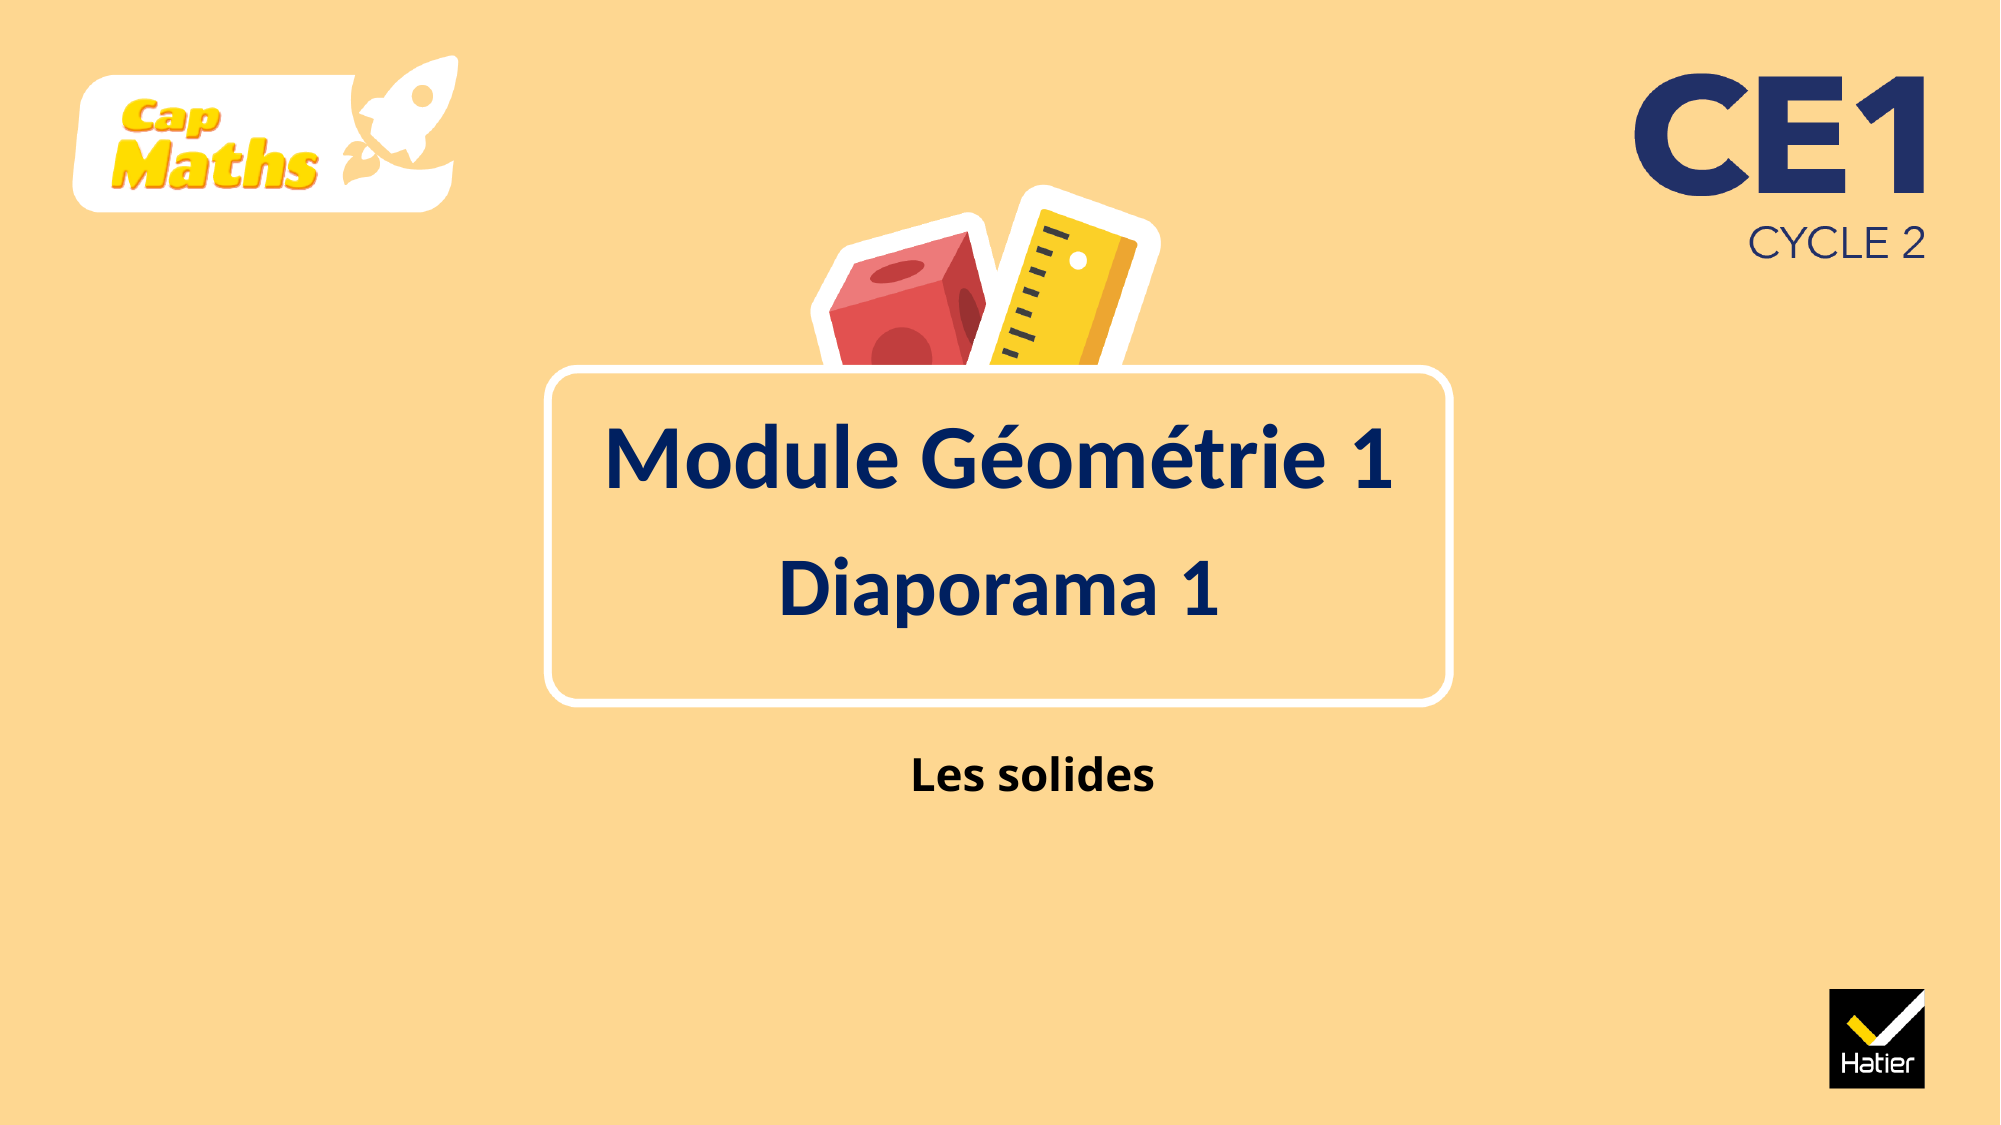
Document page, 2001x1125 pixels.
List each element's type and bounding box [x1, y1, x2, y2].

list [0, 0, 2000, 1125]
